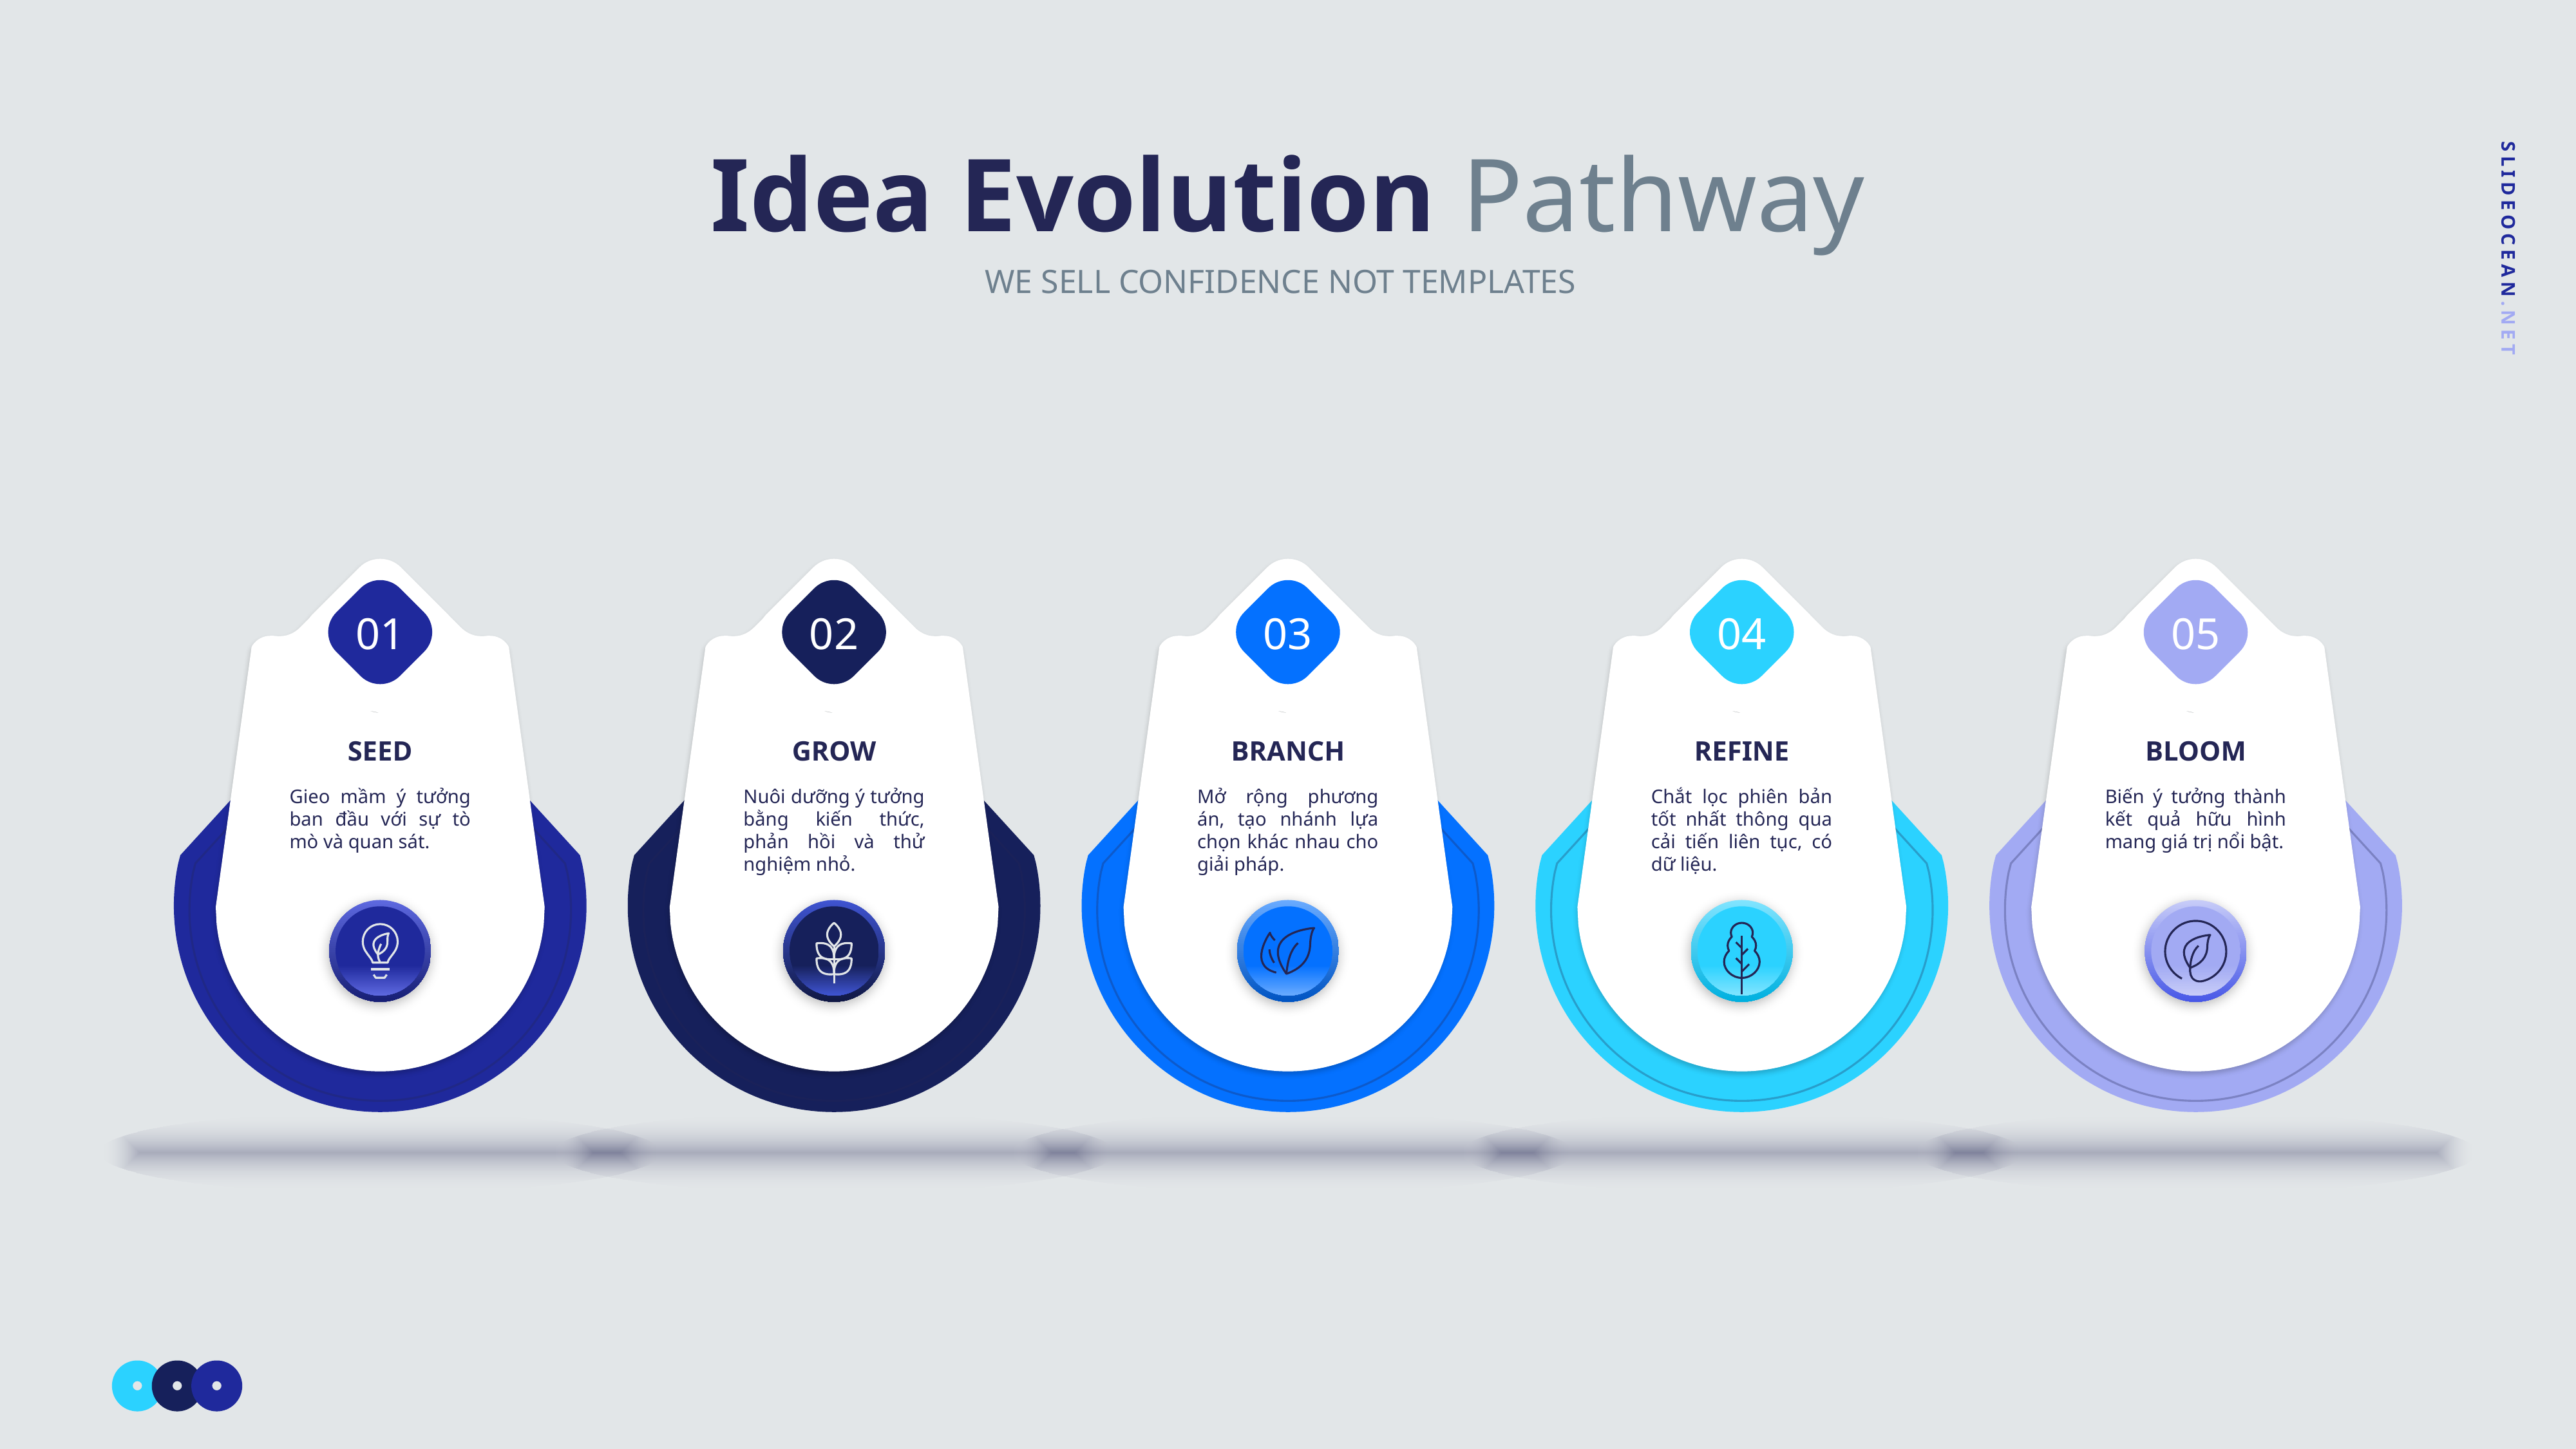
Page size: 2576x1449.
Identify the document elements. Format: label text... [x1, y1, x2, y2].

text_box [2144, 899, 2248, 1003]
text_box Idea Evolution Pathway [701, 126, 1875, 257]
text_box 01 [327, 579, 433, 685]
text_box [1162, 728, 1413, 882]
text_box [1913, 1111, 2478, 1194]
text_box [98, 1111, 607, 1194]
text_box [1122, 558, 1454, 1073]
text_box [214, 558, 546, 1073]
text_box [2003, 831, 2388, 1102]
text_box [188, 830, 573, 1102]
text_box 02 [781, 579, 887, 685]
text_box [668, 558, 1000, 1073]
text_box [255, 728, 506, 858]
text_box [1459, 1111, 1968, 1194]
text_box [709, 728, 960, 882]
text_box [328, 899, 431, 1003]
text_box 05 [2143, 579, 2249, 685]
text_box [1616, 728, 1867, 882]
text_box [1534, 802, 1949, 1111]
text_box 03 [1235, 579, 1341, 685]
text_box [1096, 831, 1480, 1102]
text_box [2030, 558, 2362, 1073]
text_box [1690, 899, 1794, 1003]
text_box [1988, 802, 2403, 1111]
text_box [1010, 1111, 1517, 1194]
text_box [1576, 558, 1908, 1073]
text_box [627, 802, 1042, 1111]
text_box [1549, 831, 1934, 1102]
text_box [1081, 802, 1495, 1111]
text_box [173, 802, 588, 1111]
text_box [551, 1111, 1062, 1194]
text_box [1236, 899, 1340, 1003]
text_box WE SELL CONFIDENCE NOT TEMPLATES [975, 256, 1586, 305]
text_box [2070, 728, 2321, 858]
text_box [642, 831, 1026, 1102]
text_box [782, 899, 886, 1003]
text_box 04 [1689, 579, 1795, 685]
